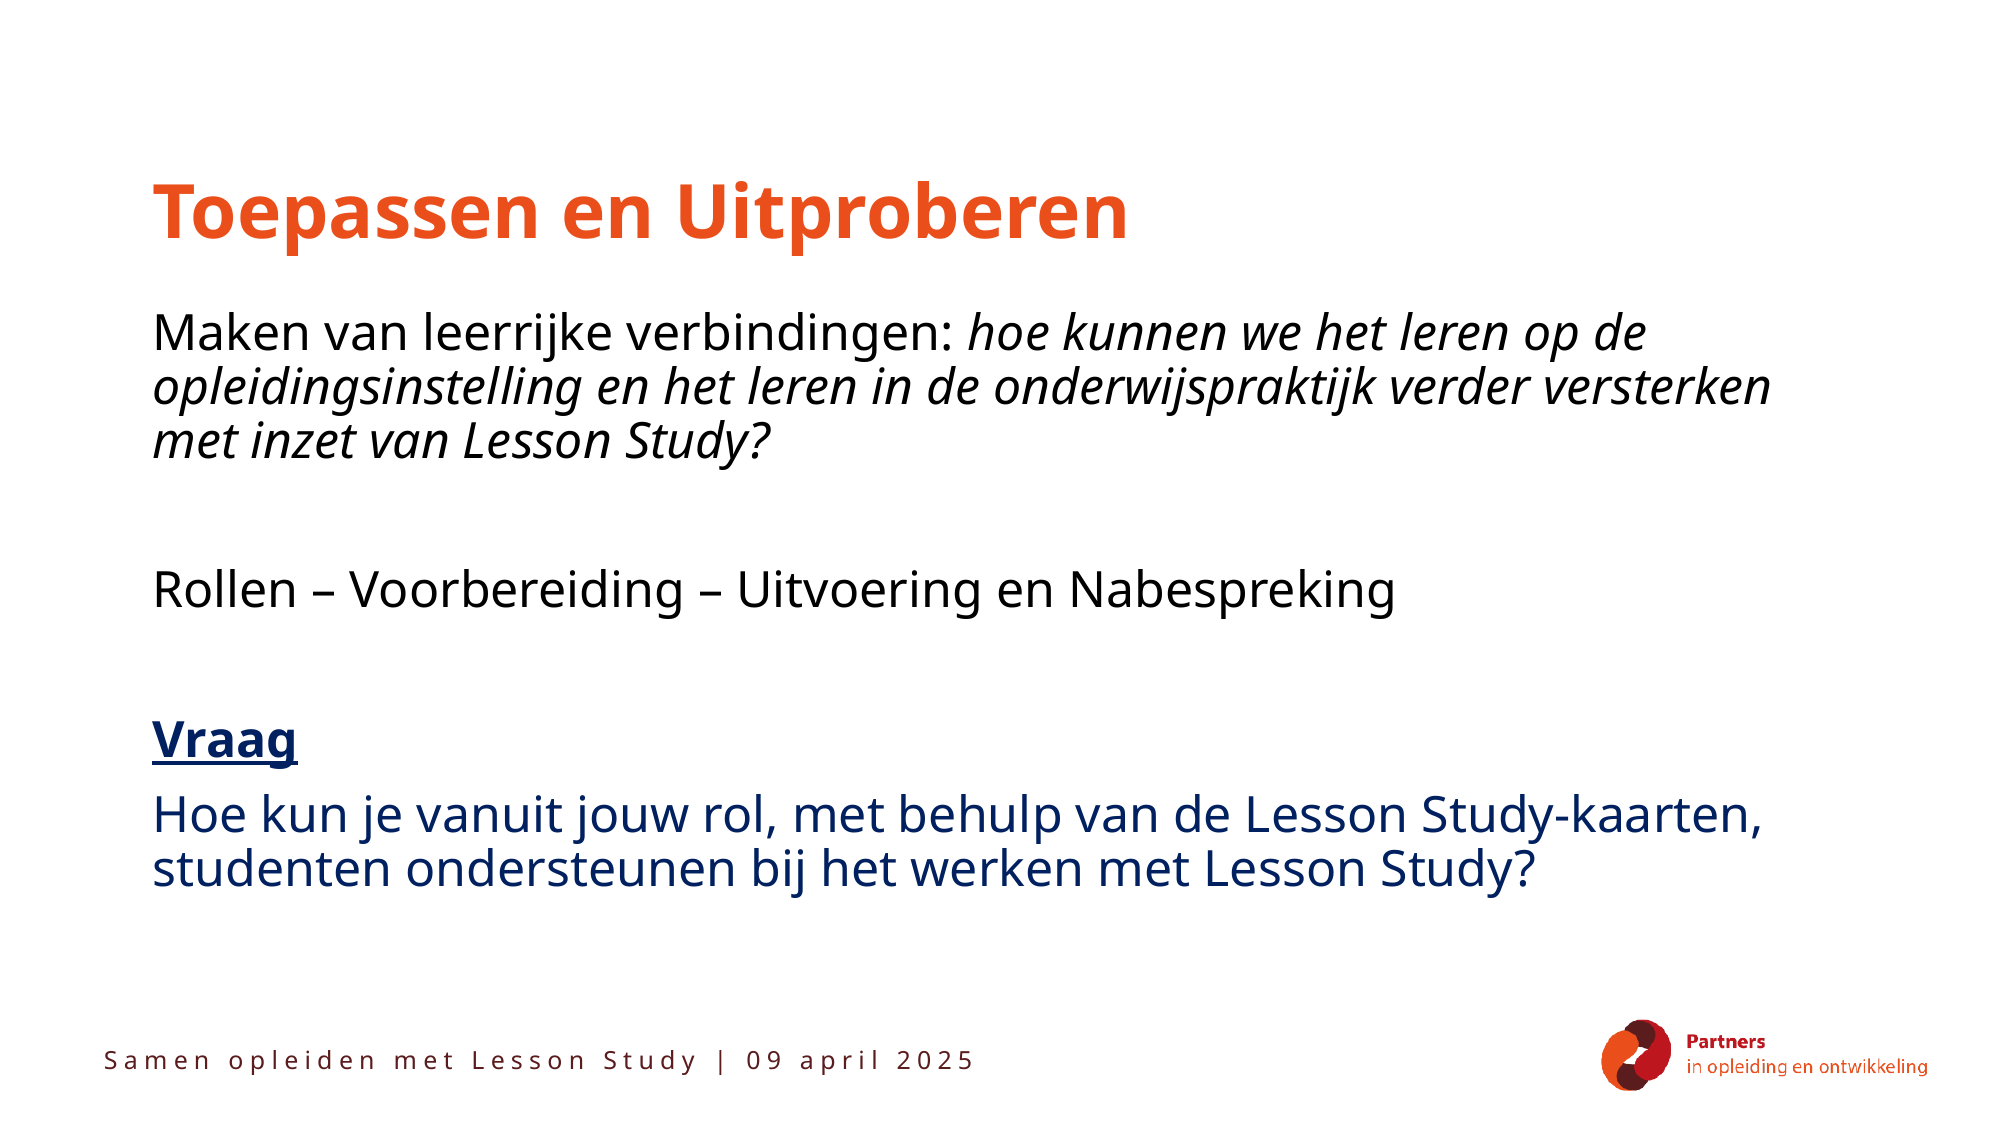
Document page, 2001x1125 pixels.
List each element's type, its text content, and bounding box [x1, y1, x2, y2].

list Maken van leerrijke verbindingen: hoe kunnen we het leren op de opleidingsinstelling en het leren in de onderwijspraktijk verder versterken met inzet van Lesson Study? Rollen – Voorbereiding – Uitvoering en Nabespreking Vraag Hoe kun je vanuit jouw rol, met behulp van de Lesson Study-kaarten, studenten ondersteunen bij het werken met Lesson Study? [137, 299, 1863, 1014]
text_box Samen opleiden met Lesson Study | 09 april 2025 [88, 1026, 1000, 1098]
picture [1601, 1019, 1928, 1091]
title Toepassen en Uitproberen [137, 165, 1863, 263]
